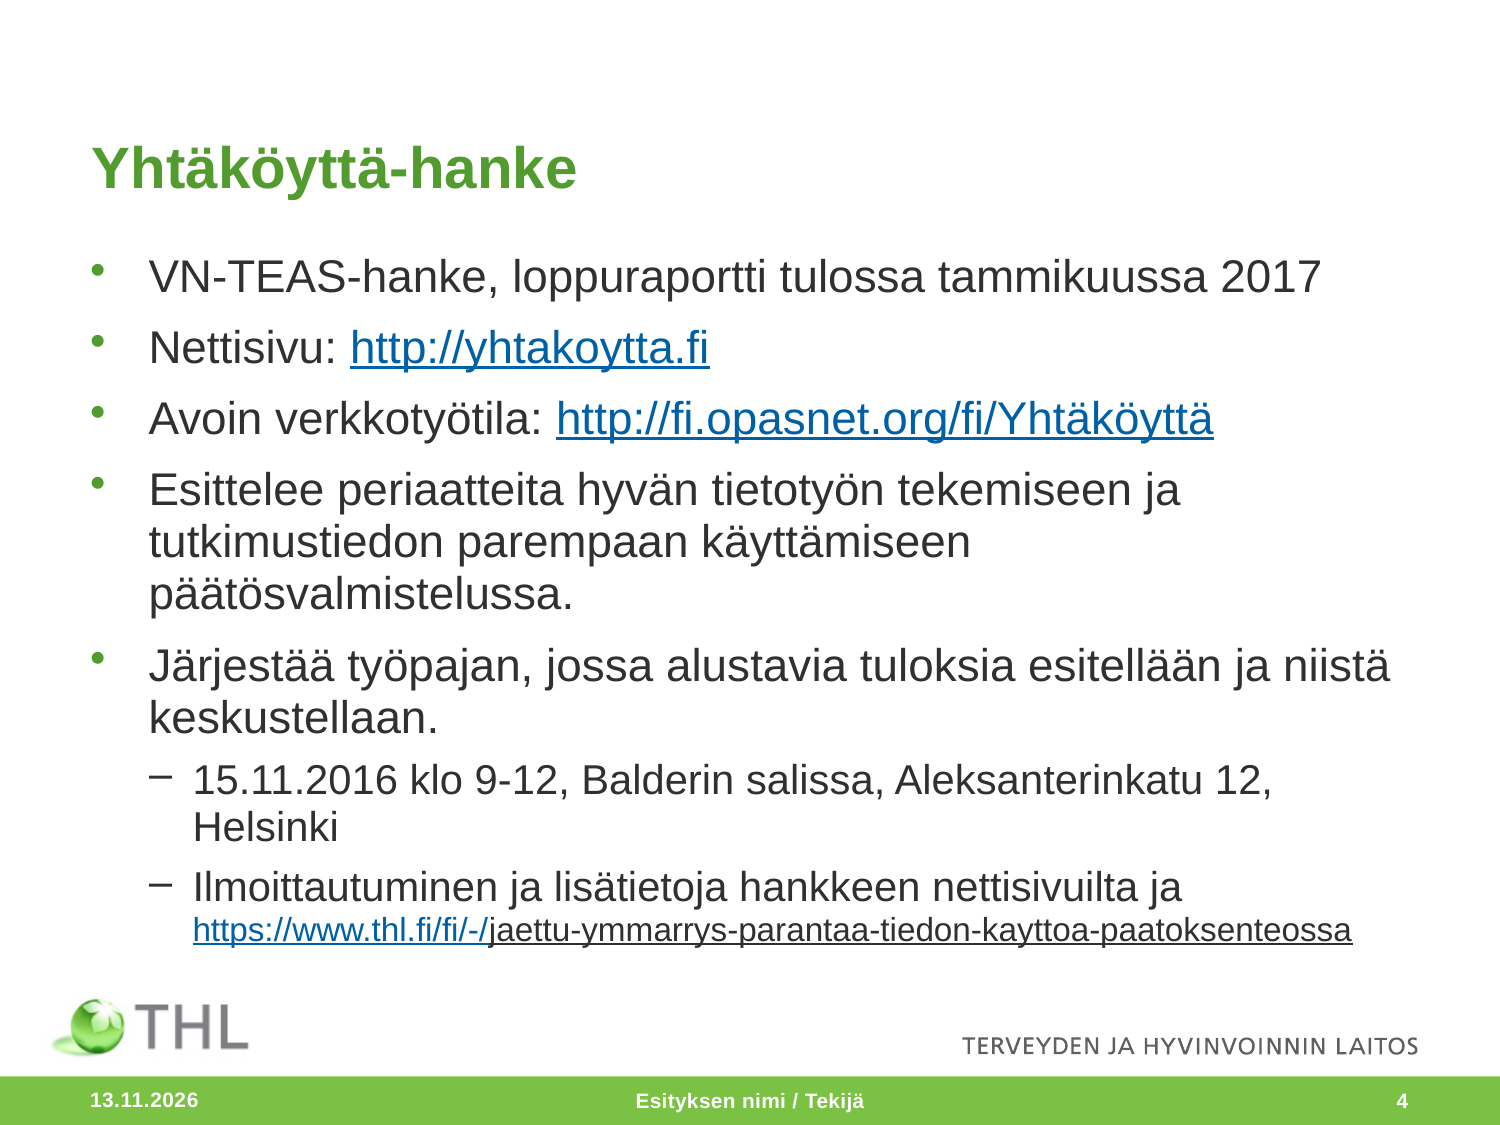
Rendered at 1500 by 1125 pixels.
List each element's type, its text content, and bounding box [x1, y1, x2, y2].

slide_number 4 [1245, 1082, 1424, 1118]
title Yhtäköyttä-hanke [76, 42, 1424, 209]
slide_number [74, 1080, 255, 1118]
list VN-TEAS-hanke, loppuraportti tulossa tammikuussa 2017 Nettisivu: http://yhtakoytta.fi Avoin verkkotyötila: http://fi.opasnet.org/fi/Yhtäköyttä Esittelee periaatteita hyvän tietotyön tekemiseen ja tutkimustiedon parempaan käyttämiseen päätösvalmistelussa. Järjestää työpajan, jossa alustavia tuloksia esitellään ja niistä keskustellaan. 15.11.2016 klo 9-12, Balderin salissa, Aleksanterinkatu 12, Helsinki Ilmoittautuminen ja lisätietoja hankkeen nettisivuilta ja https://www.thl.fi/fi/-/jaettu-ymmarrys-parantaa-tiedon-kayttoa-paatoksenteossa [74, 243, 1424, 965]
footer Esityksen nimi / Tekijä [253, 1082, 1245, 1118]
picture [24, 983, 275, 1067]
